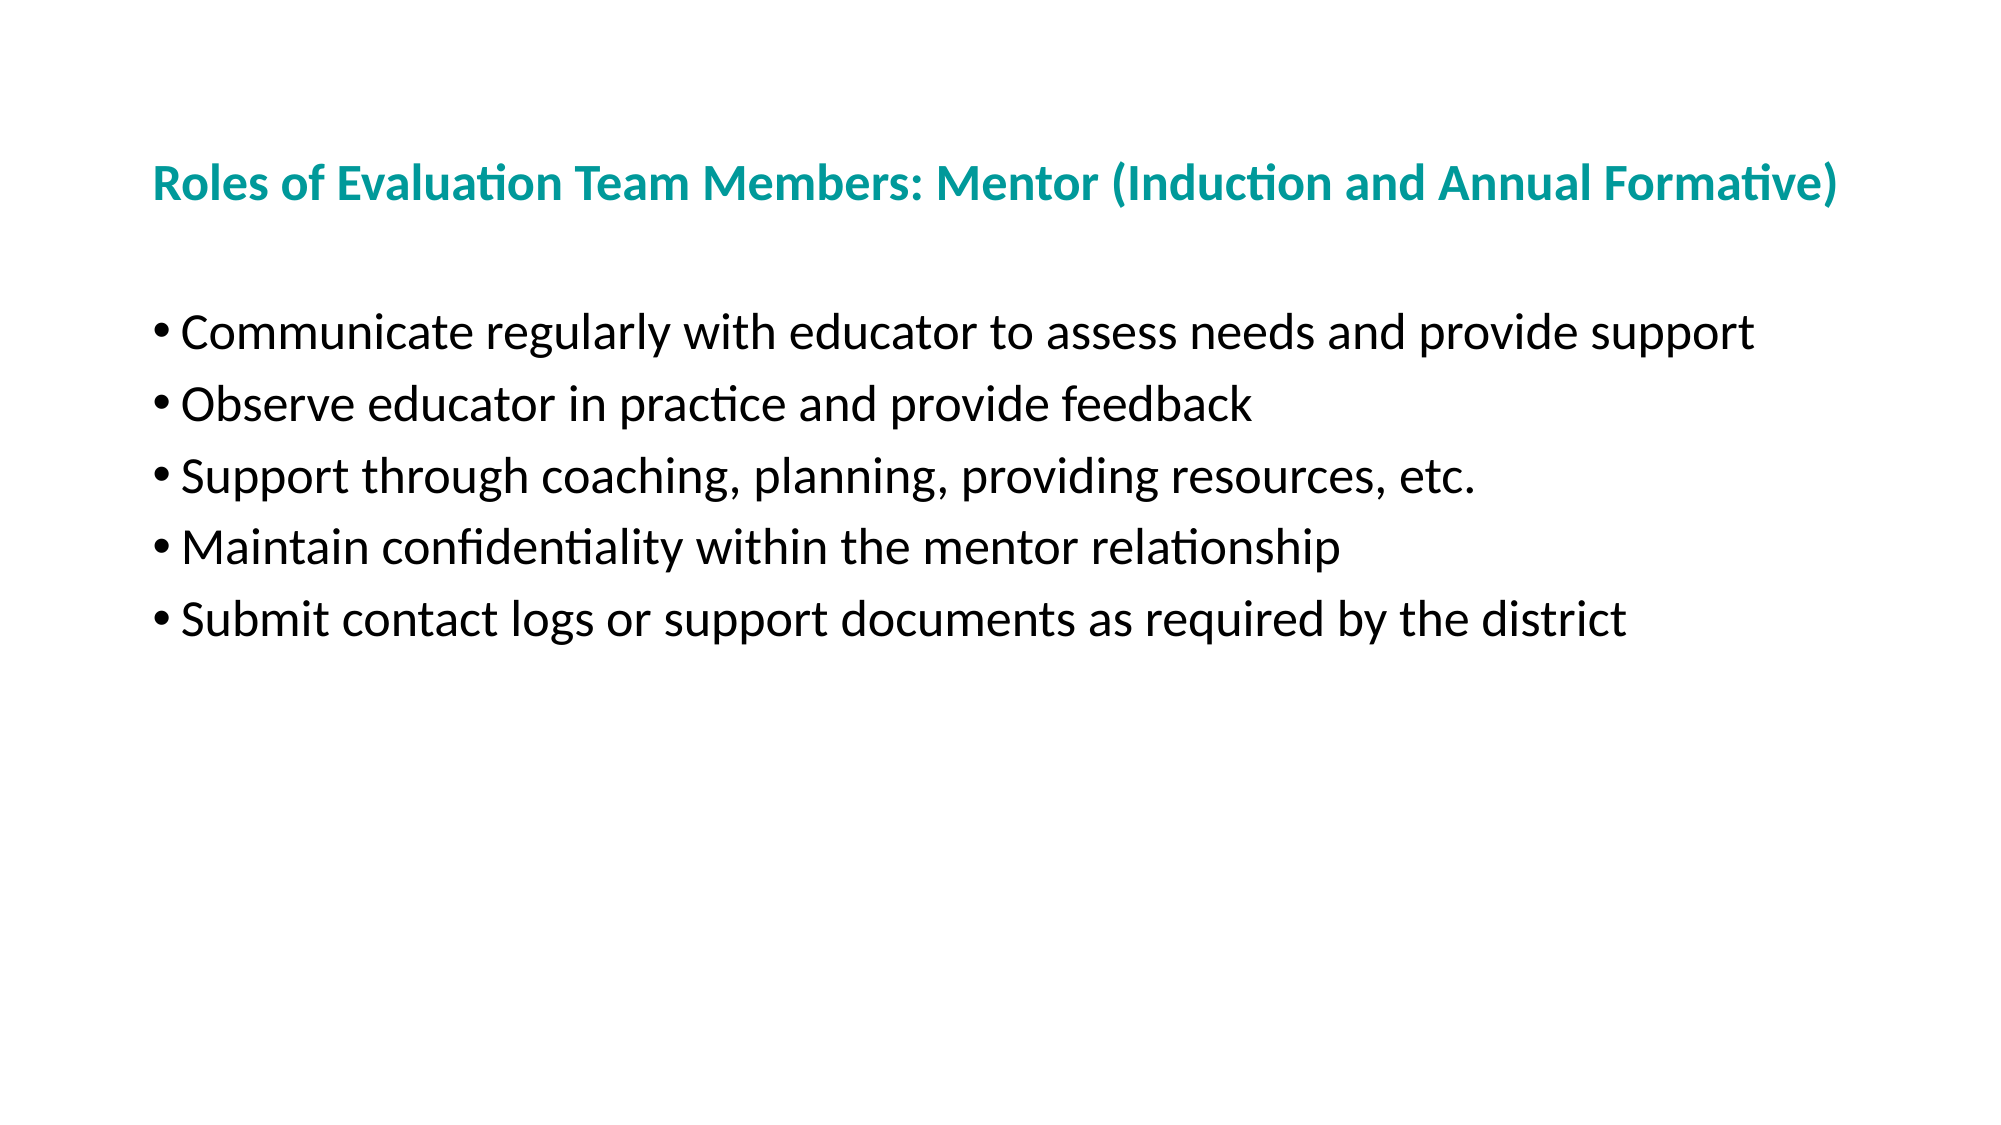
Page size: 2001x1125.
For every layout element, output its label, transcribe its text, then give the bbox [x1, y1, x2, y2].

title Roles of Evaluation Team Members: Mentor (Induction and Annual Formative) [137, 131, 1863, 237]
list Communicate regularly with educator to assess needs and provide support Observe educator in practice and provide feedback Support through coaching, planning, providing resources, etc. Maintain confidentiality within the mentor relationship Submit contact logs or support documents as required by the district [137, 297, 1863, 763]
